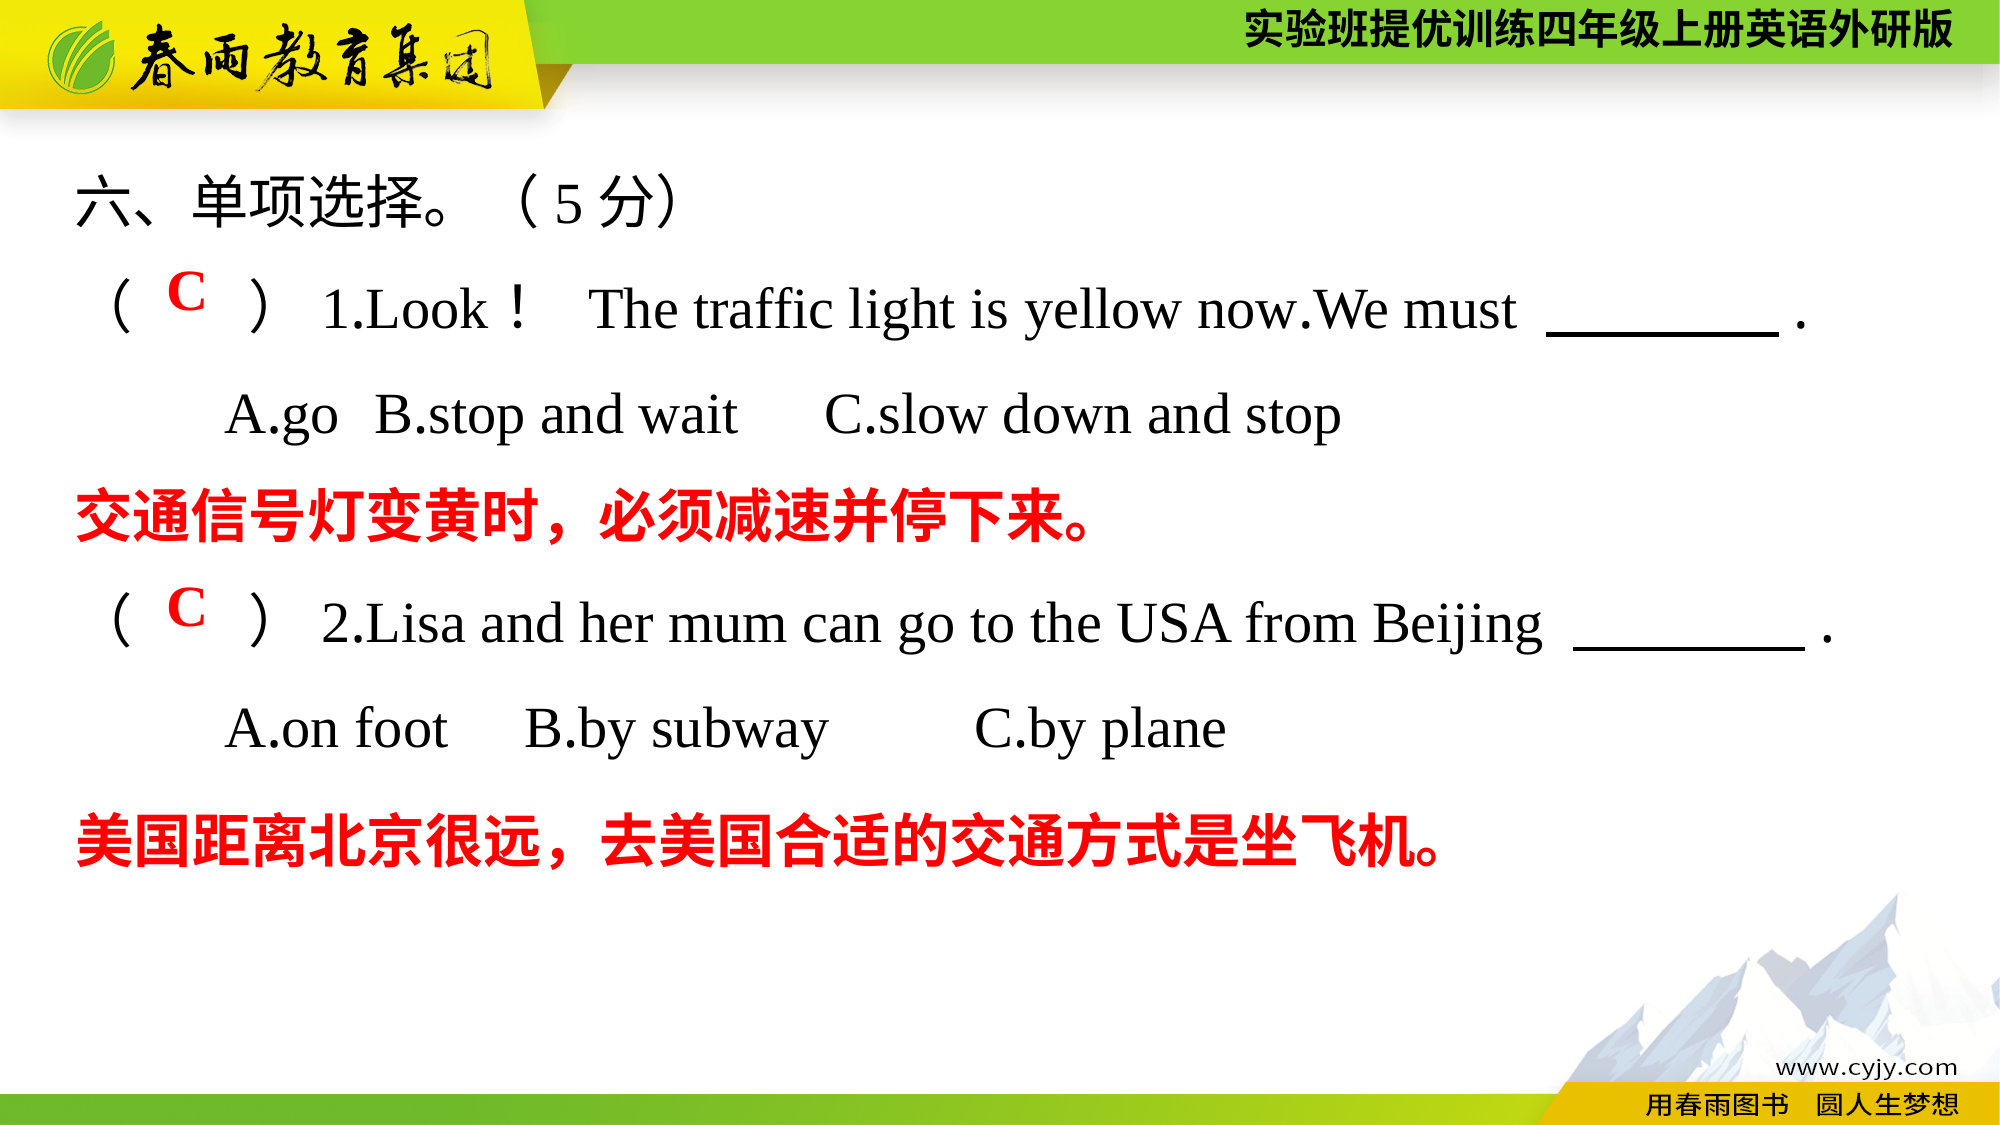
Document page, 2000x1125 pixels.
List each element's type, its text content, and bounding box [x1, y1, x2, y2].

text_box C [151, 245, 224, 330]
text_box 美国距离北京很远，去美国合适的交通方式是坐飞机。 [60, 761, 1945, 882]
list 六、单项选择。（5分） （ ）1.Look！ The traffic light is yellow now.We must . A.go B.stop and wait C.slow down and stop （ ）2.Lisa and her mum can go to the USA from Beijing . A.on foot B.by subway C.by plane [59, 557, 1944, 880]
text_box C [151, 561, 224, 646]
text_box 交通信号灯变黄时，必须减速并停下来。 [59, 436, 1944, 557]
list 六、单项选择。（5分） （ ）1.Look！ The traffic light is yellow now.We must . A.go B.stop and wait C.slow down and stop （ ）2.Lisa and her mum can go to the USA from Beijing . A.on foot B.by subway C.by plane [59, 122, 1944, 436]
picture [0, 0, 2000, 1125]
